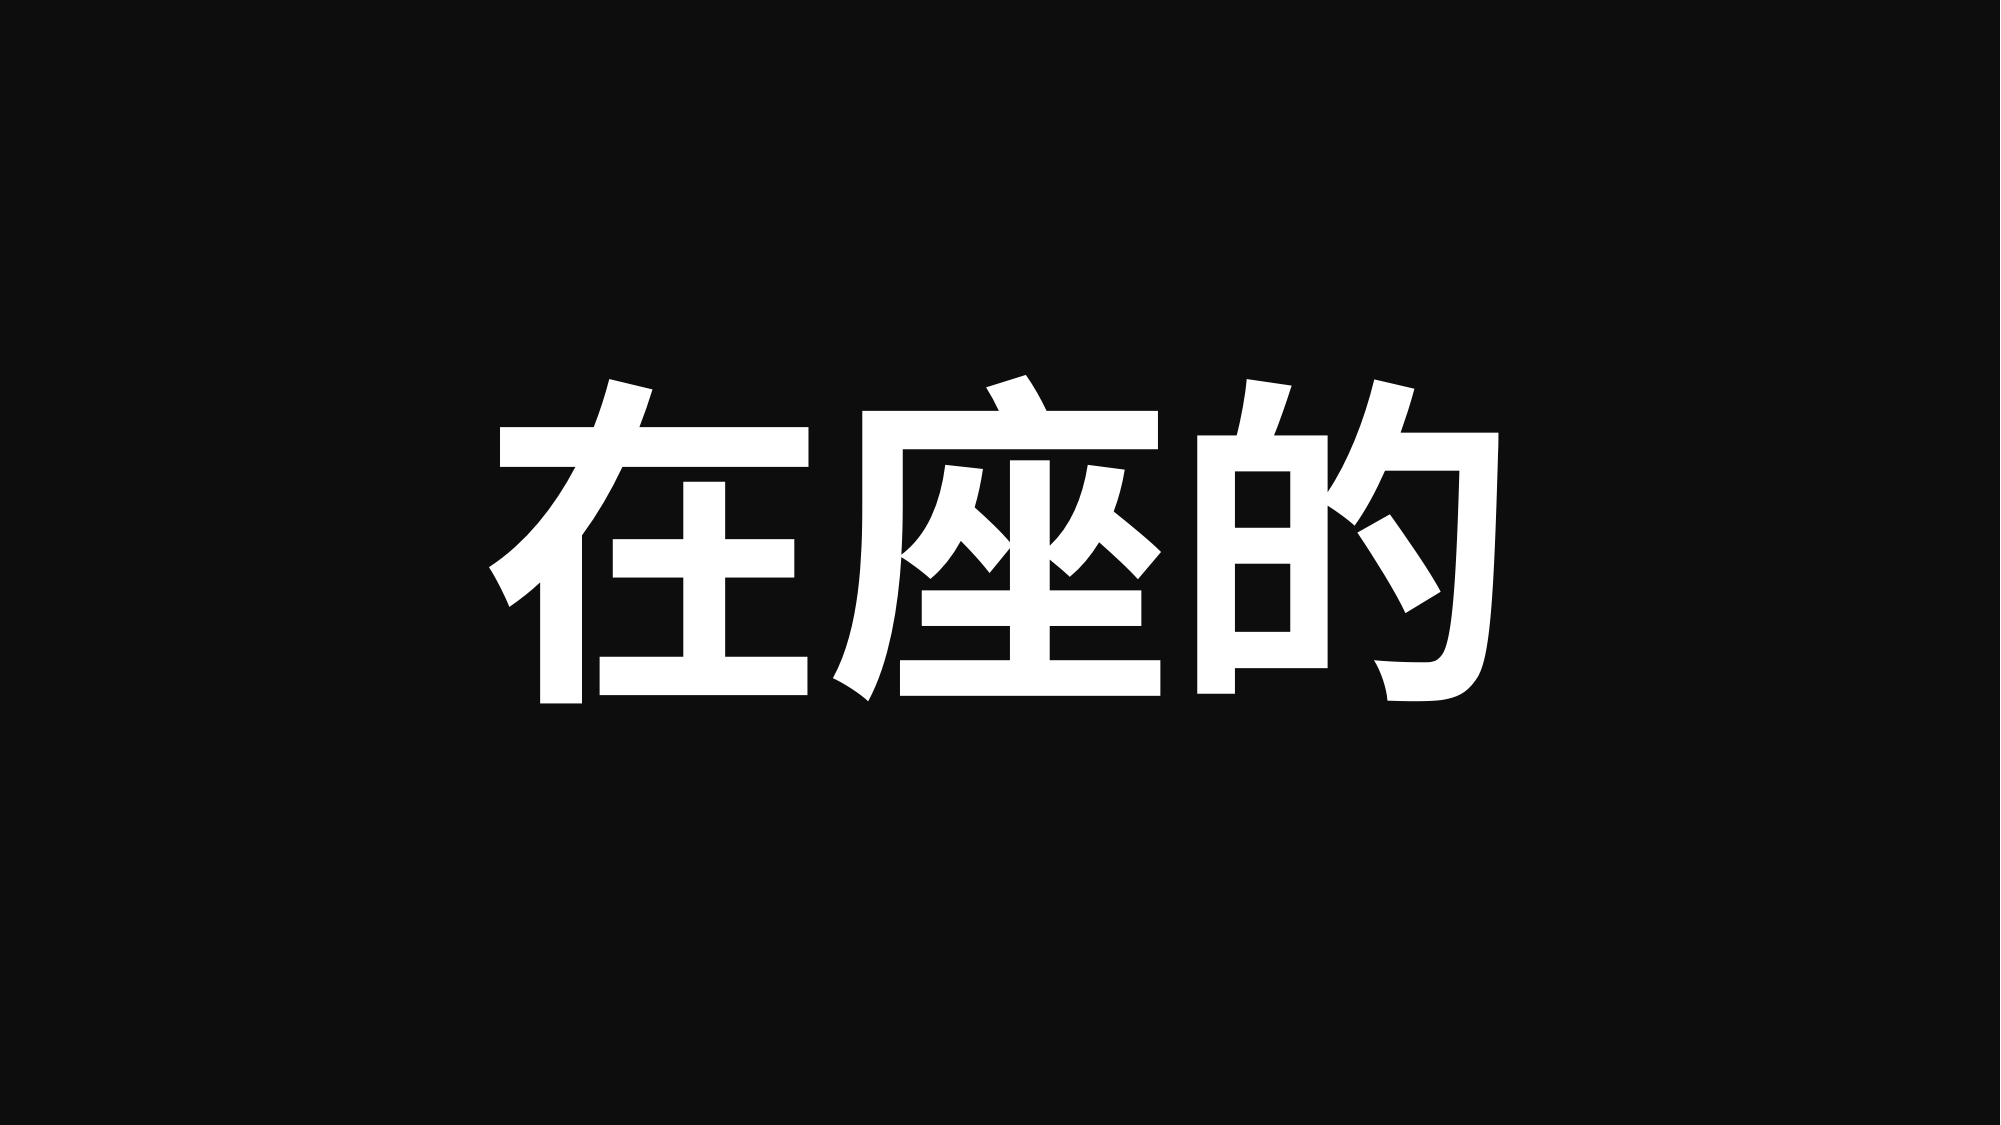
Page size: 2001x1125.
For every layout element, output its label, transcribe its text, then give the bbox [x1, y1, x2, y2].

text_box 在座的 [466, 320, 1534, 751]
